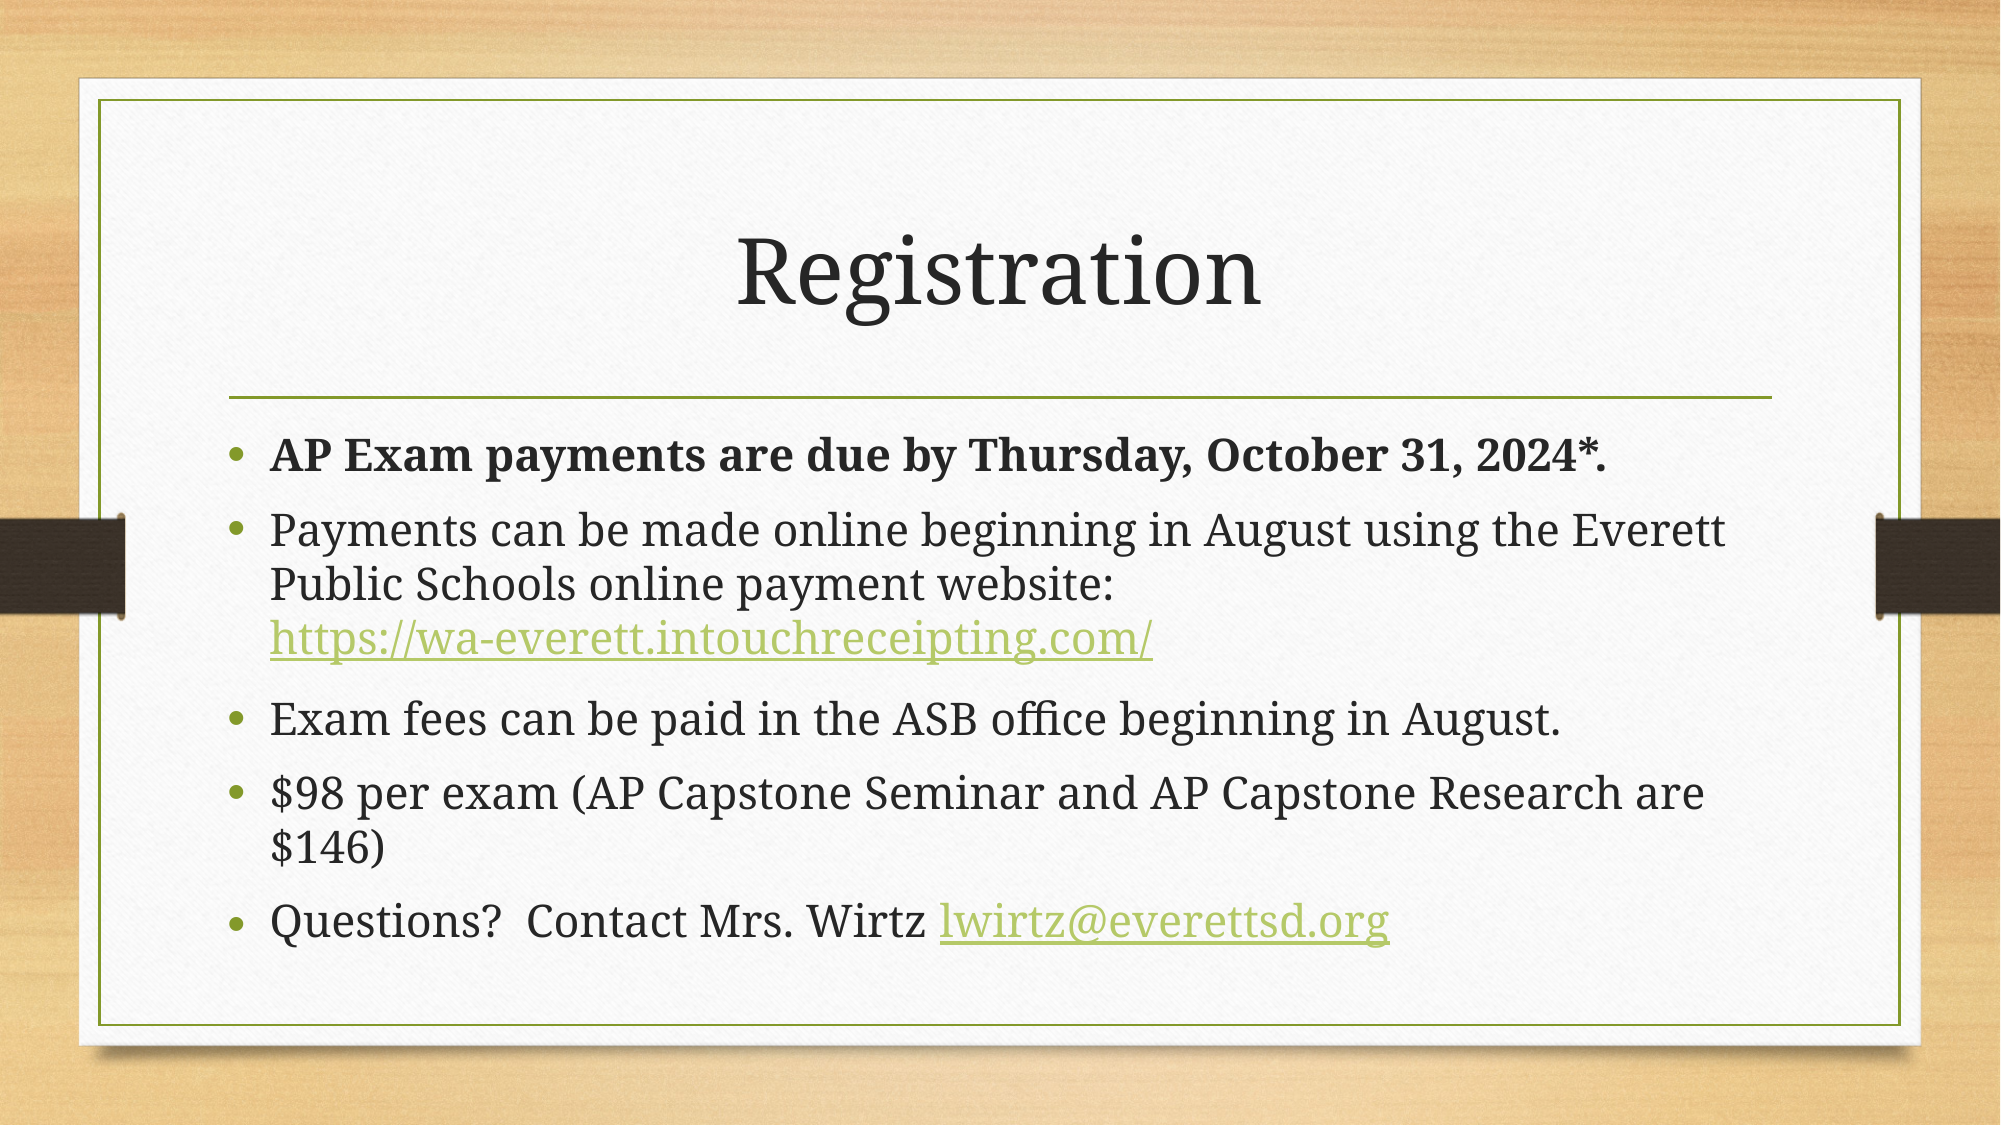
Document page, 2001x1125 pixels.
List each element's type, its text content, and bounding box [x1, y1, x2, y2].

list AP Exam payments are due by Thursday, October 31, 2024*. Payments can be made online beginning in August using the Everett Public Schools online payment website: https://wa-everett.intouchreceipting.com/ Exam fees can be paid in the ASB office beginning in August. $98 per exam (AP Capstone Seminar and AP Capstone Research are $146) Questions? Contact Mrs. Wirtz lwirtz@everettsd.org [212, 419, 1788, 964]
title Registration [212, 161, 1788, 375]
picture [0, 0, 2001, 1125]
